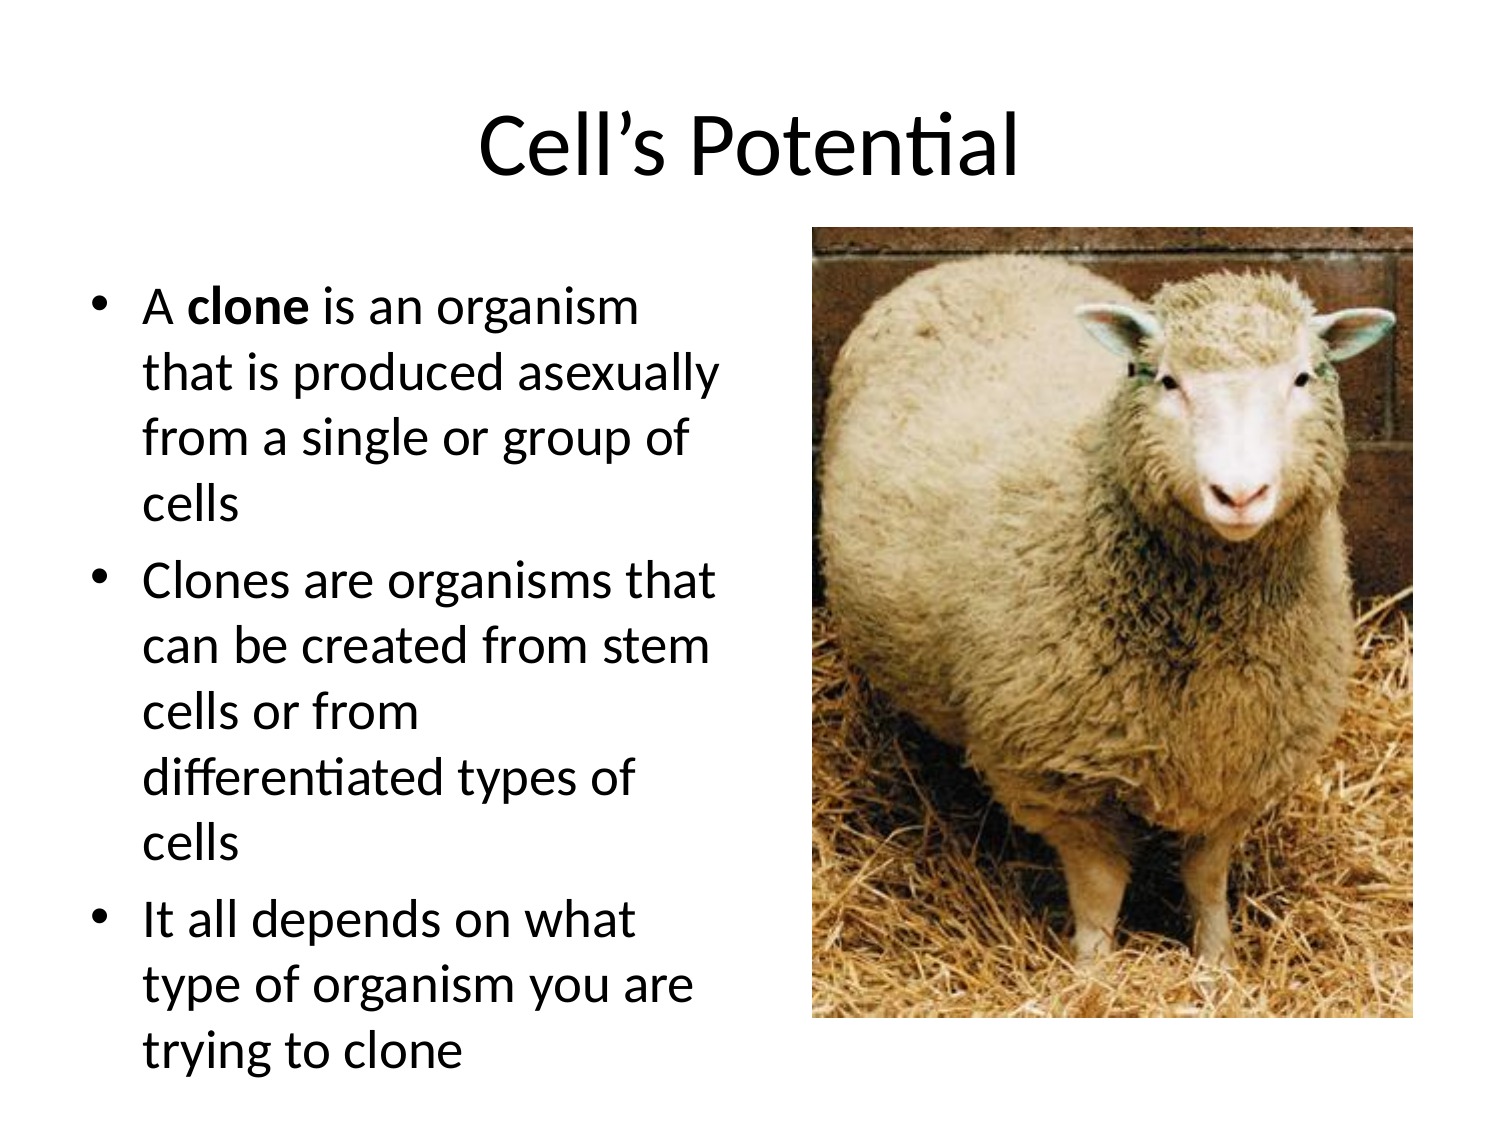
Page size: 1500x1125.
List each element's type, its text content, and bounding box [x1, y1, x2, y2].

picture [812, 226, 1413, 1018]
title Cell’s Potential [75, 45, 1425, 233]
list A clone is an organism that is produced asexually from a single or group of cells Clones are organisms that can be created from stem cells or from differentiated types of cells It all depends on what type of organism you are trying to clone [75, 262, 738, 1088]
